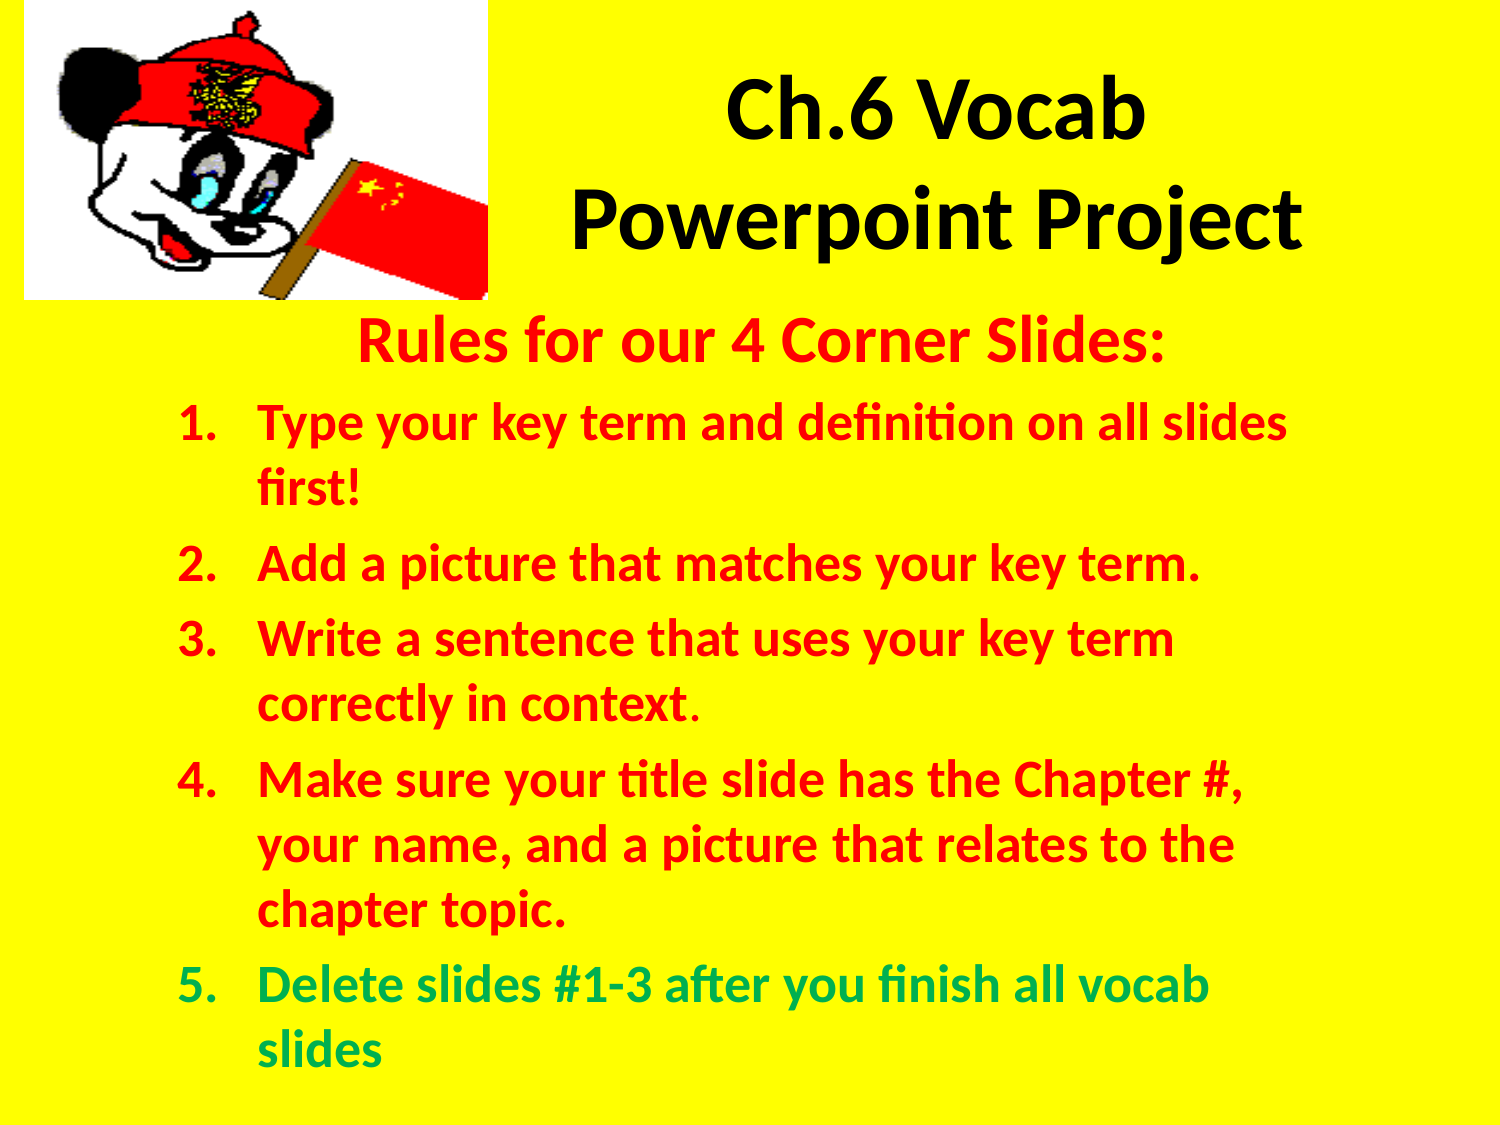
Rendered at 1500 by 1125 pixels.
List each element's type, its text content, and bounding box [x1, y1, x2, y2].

picture [24, 0, 488, 301]
title Ch.6 Vocab Powerpoint Project [512, 37, 1363, 279]
subtitle Rules for our 4 Corner Slides: Type your key term and definition on all slides first! Add a picture that matches your key term. Write a sentence that uses your key term correctly in context. Make sure your title slide has the Chapter #, your name, and a picture that relates to the chapter topic. Delete slides #1-3 after you finish all vocab slides [162, 287, 1363, 1088]
